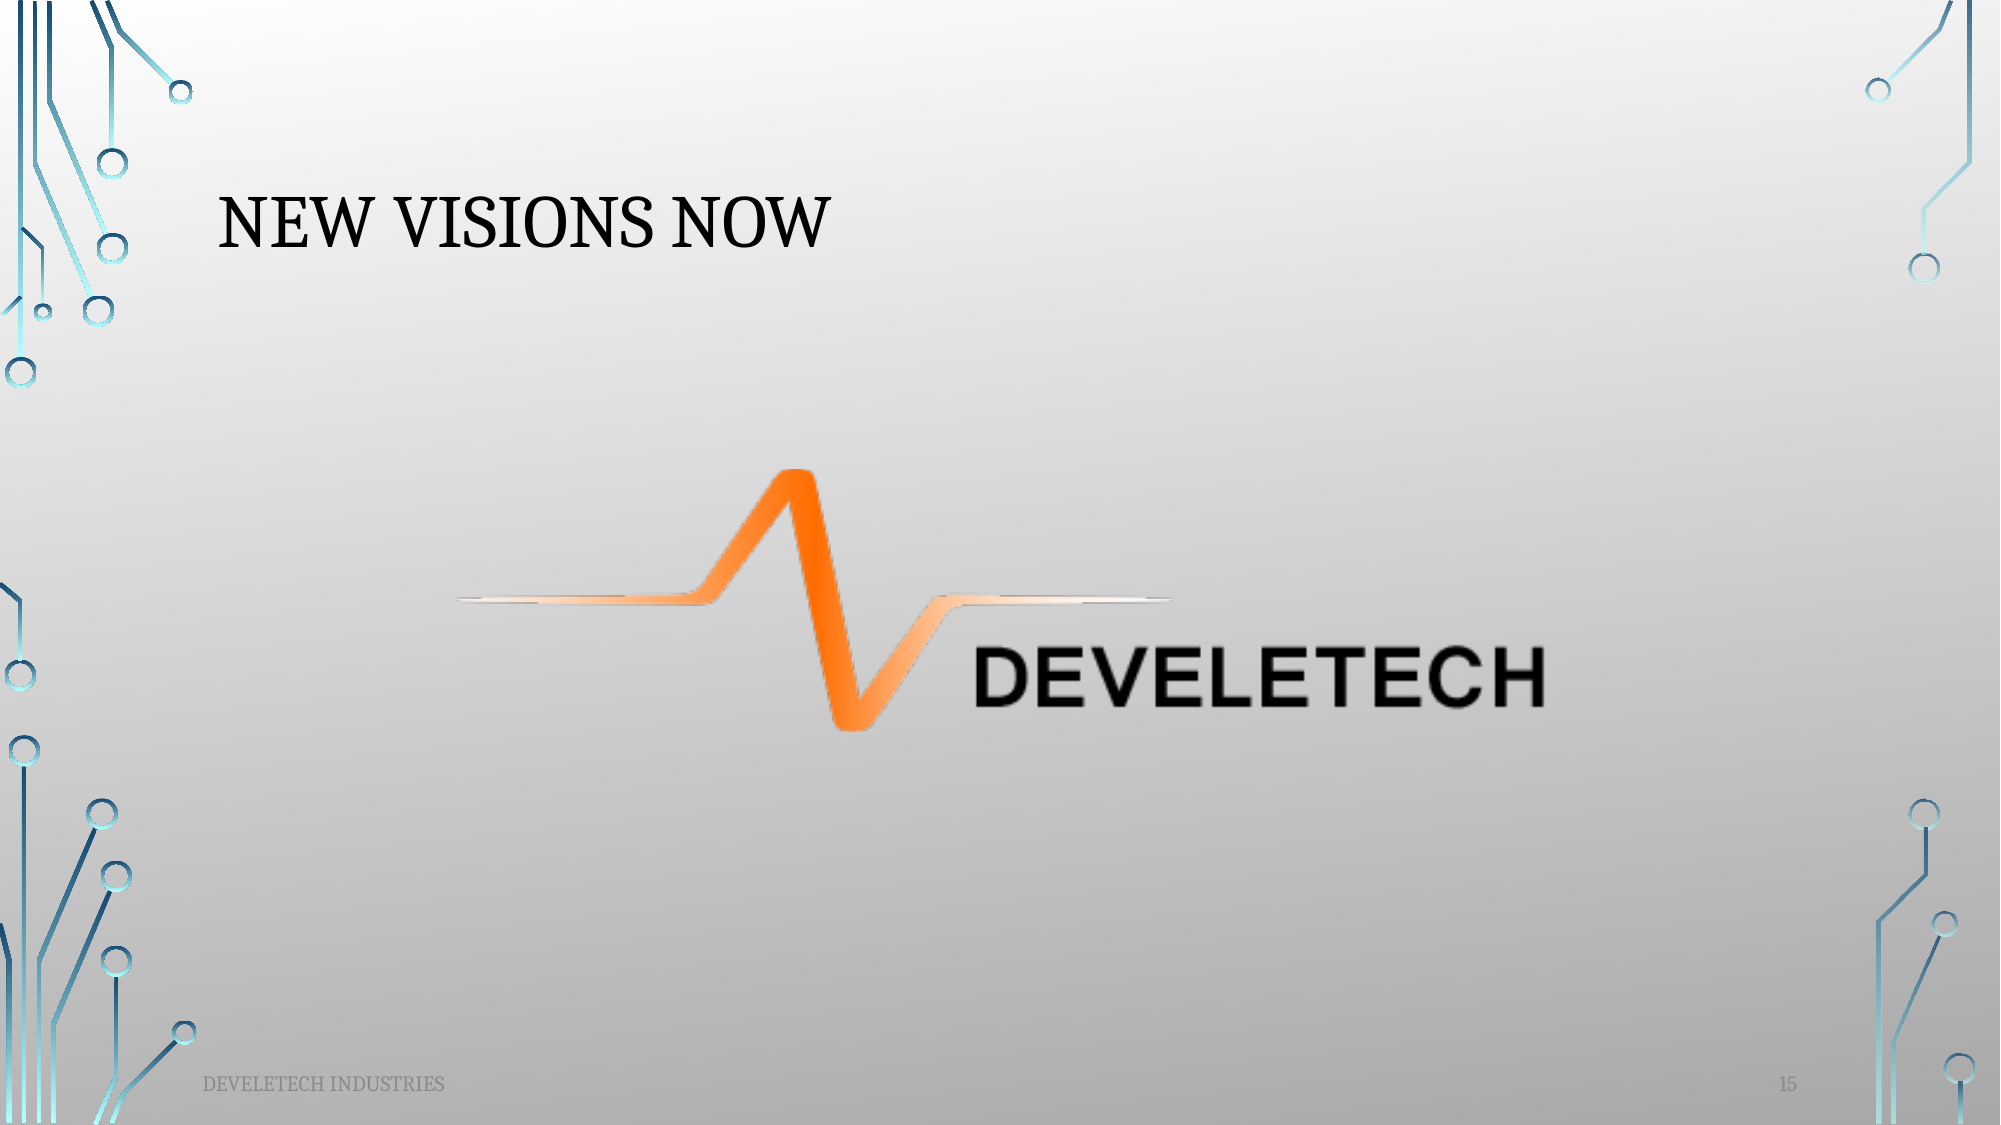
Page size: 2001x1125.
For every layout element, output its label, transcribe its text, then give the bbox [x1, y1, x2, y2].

footer Develetech Industries [187, 1052, 1211, 1113]
title New Visions Now [202, 101, 1239, 344]
slide_number 15 [1685, 1052, 1813, 1113]
picture [456, 469, 1551, 751]
